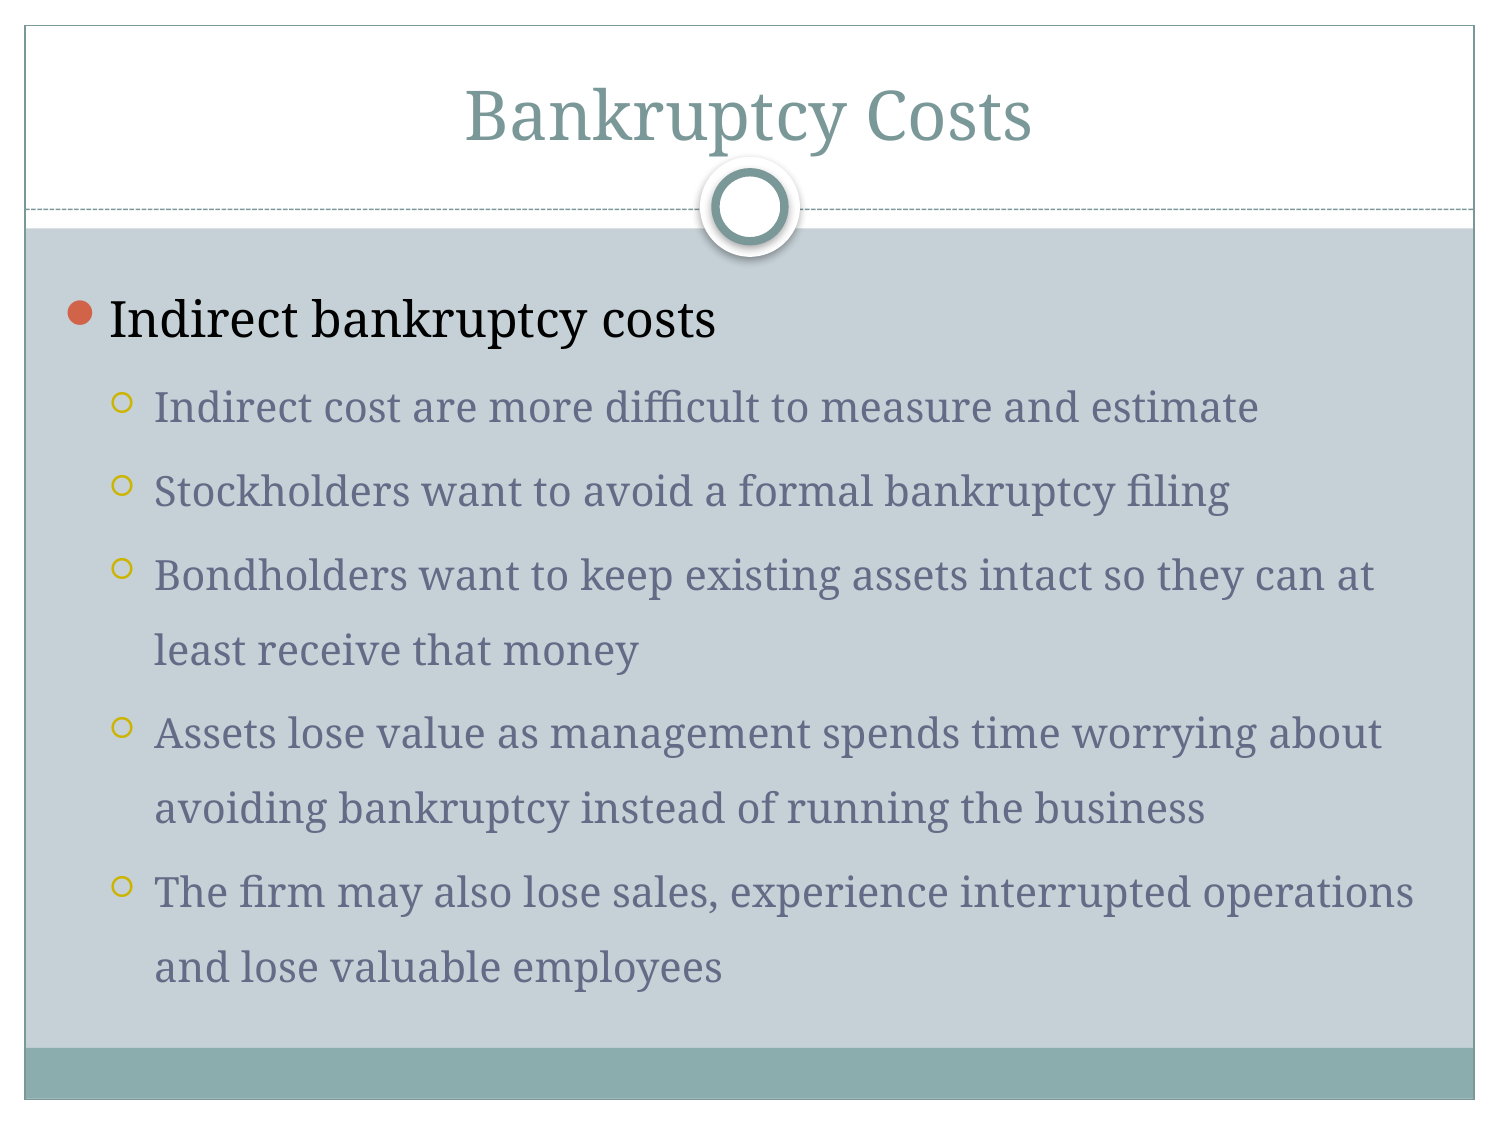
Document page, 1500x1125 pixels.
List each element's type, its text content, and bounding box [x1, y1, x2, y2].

list Indirect bankruptcy costs Indirect cost are more difficult to measure and estimate Stockholders want to avoid a formal bankruptcy filing Bondholders want to keep existing assets intact so they can at least receive that money Assets lose value as management spends time worrying about avoiding bankruptcy instead of running the business The firm may also lose sales, experience interrupted operations and lose valuable employees [49, 250, 1445, 1075]
title Bankruptcy Costs [49, 37, 1450, 162]
